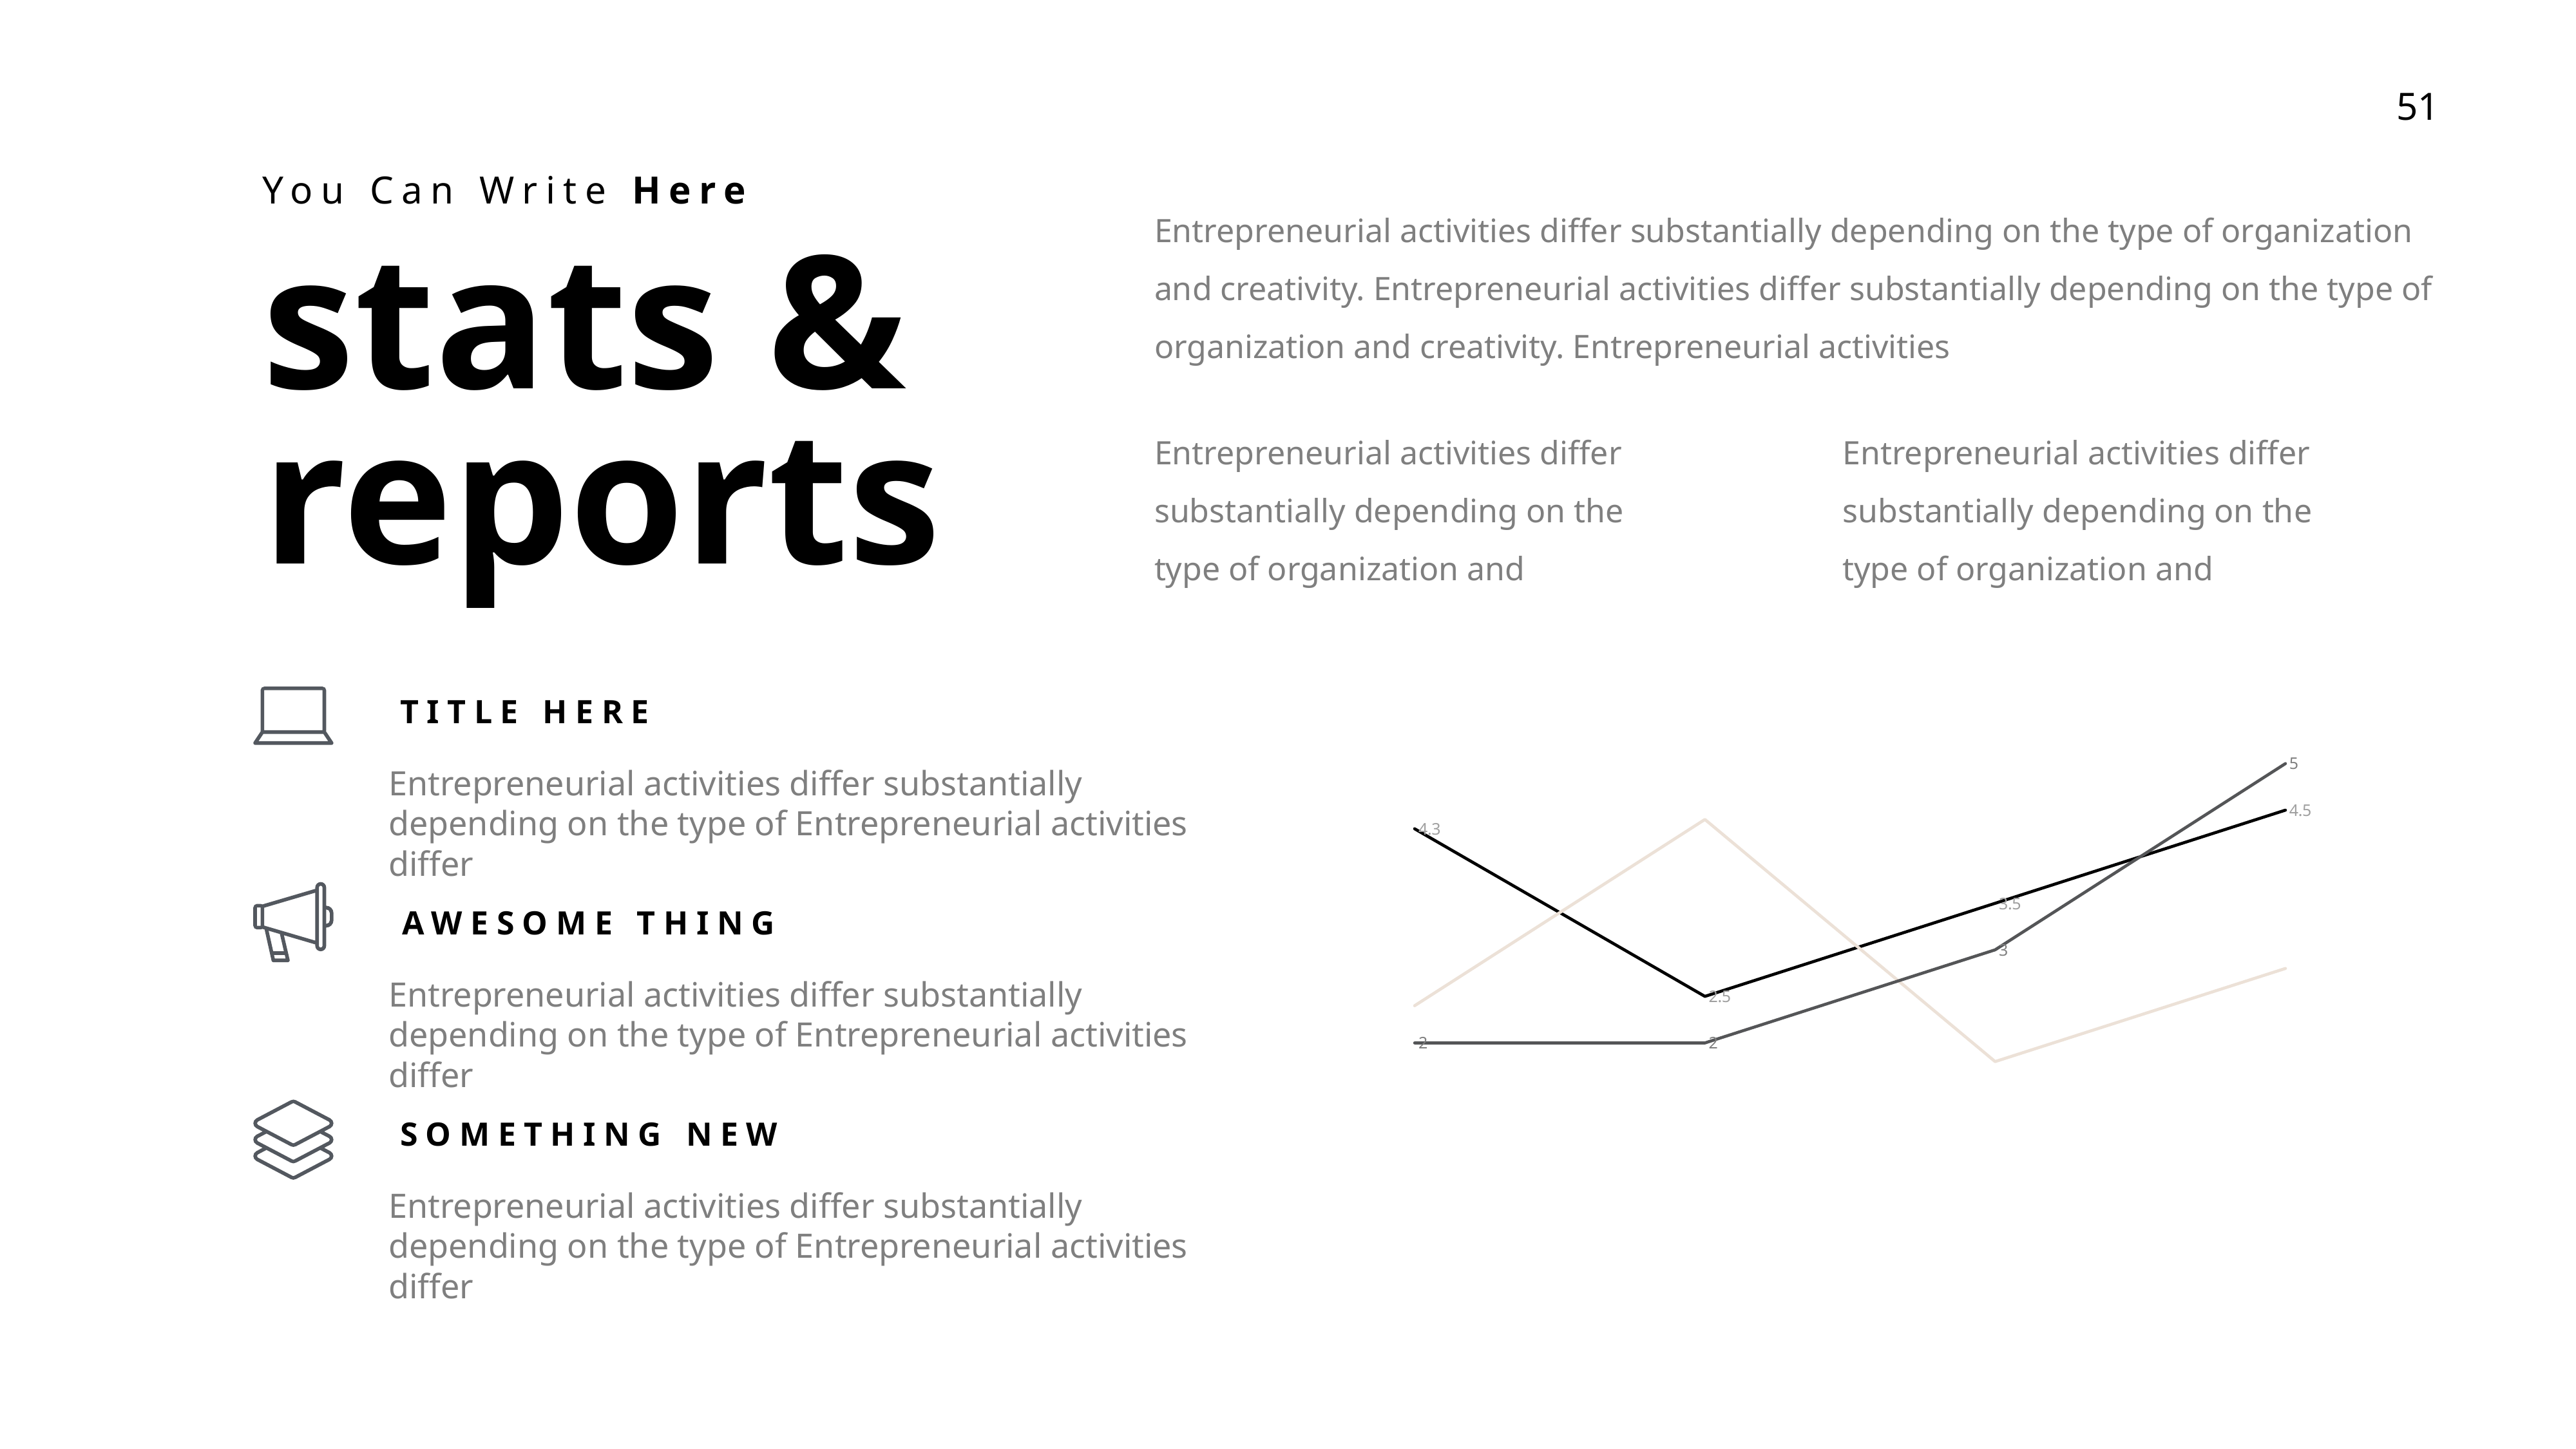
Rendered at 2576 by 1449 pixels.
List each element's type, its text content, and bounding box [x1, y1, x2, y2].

text_box Entrepreneurial activities differ substantially depending on the type of Entrepreneurial activities differ [379, 757, 1208, 888]
chart [1253, 670, 2447, 1271]
text_box You Can Write Here [253, 161, 908, 216]
text_box TITLE HERE [390, 687, 659, 735]
text_box Entrepreneurial activities differ substantially depending on the type of Entrepreneurial activities differ [379, 968, 1208, 1099]
text_box Entrepreneurial activities differ substantially depending on the type of organization and creativity. Entrepreneurial activities differ substantially depending on the type of organization and creativity. Entrepreneurial activities [1145, 186, 2447, 370]
text_box Entrepreneurial activities differ substantially depending on the type of organization and [1833, 408, 2392, 592]
text_box Entrepreneurial activities differ substantially depending on the type of Entrepreneurial activities differ [379, 1179, 1208, 1310]
text_box [253, 882, 334, 963]
text_box AWESOME THING [393, 897, 785, 946]
text_box Entrepreneurial activities differ substantially depending on the type of organization and [1145, 408, 1704, 592]
text_box [253, 687, 334, 745]
text_box SOMETHING NEW [390, 1108, 788, 1157]
text_box stats & reports [253, 245, 1145, 606]
text_box [253, 1099, 334, 1180]
